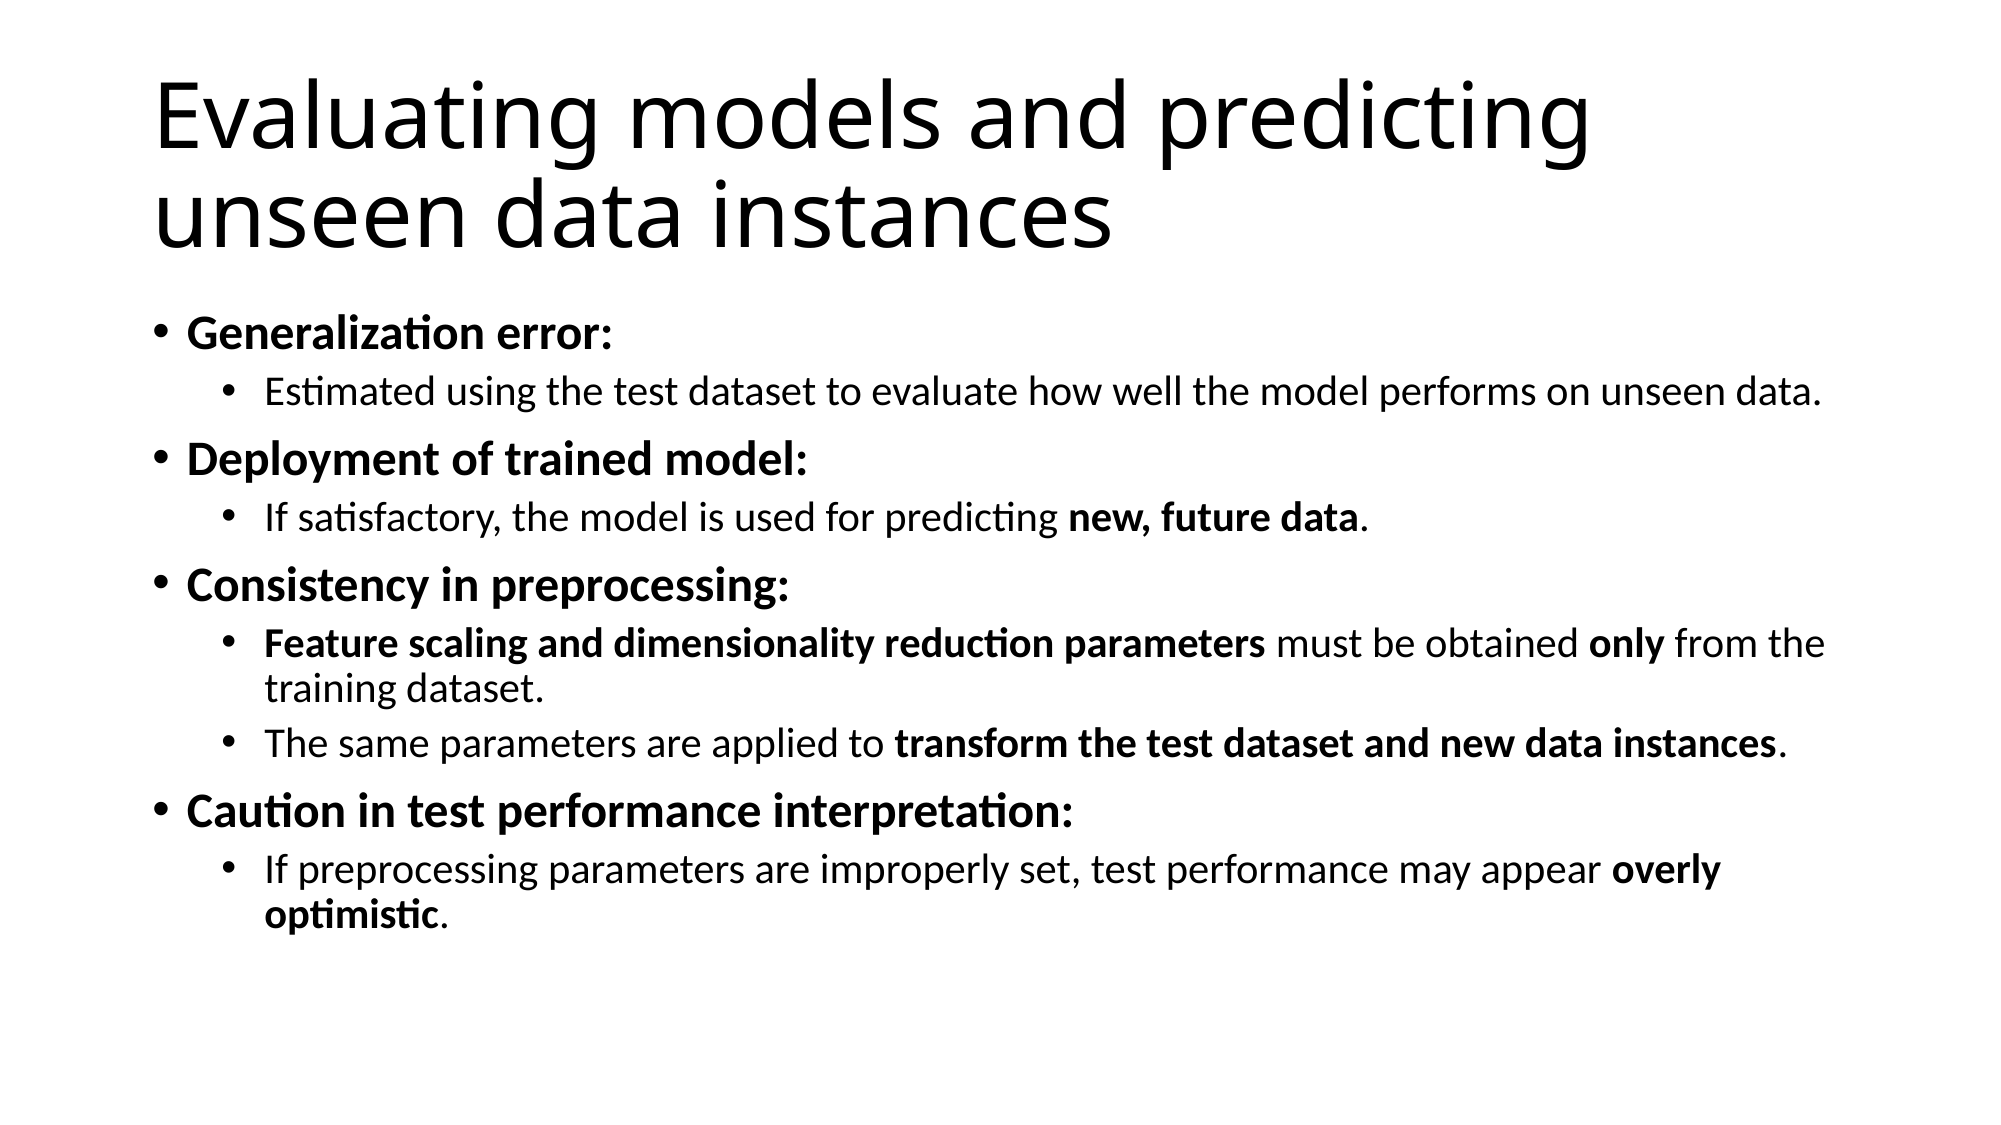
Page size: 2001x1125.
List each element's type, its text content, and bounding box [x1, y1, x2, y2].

title Evaluating models and predicting unseen data instances [137, 59, 1863, 278]
list Generalization error: Estimated using the test dataset to evaluate how well the model performs on unseen data. Deployment of trained model: If satisfactory, the model is used for predicting new, future data. Consistency in preprocessing: Feature scaling and dimensionality reduction parameters must be obtained only from the training dataset. The same parameters are applied to transform the test dataset and new data instances. Caution in test performance interpretation: If preprocessing parameters are improperly set, test performance may appear overly optimistic. [137, 299, 1863, 1014]
